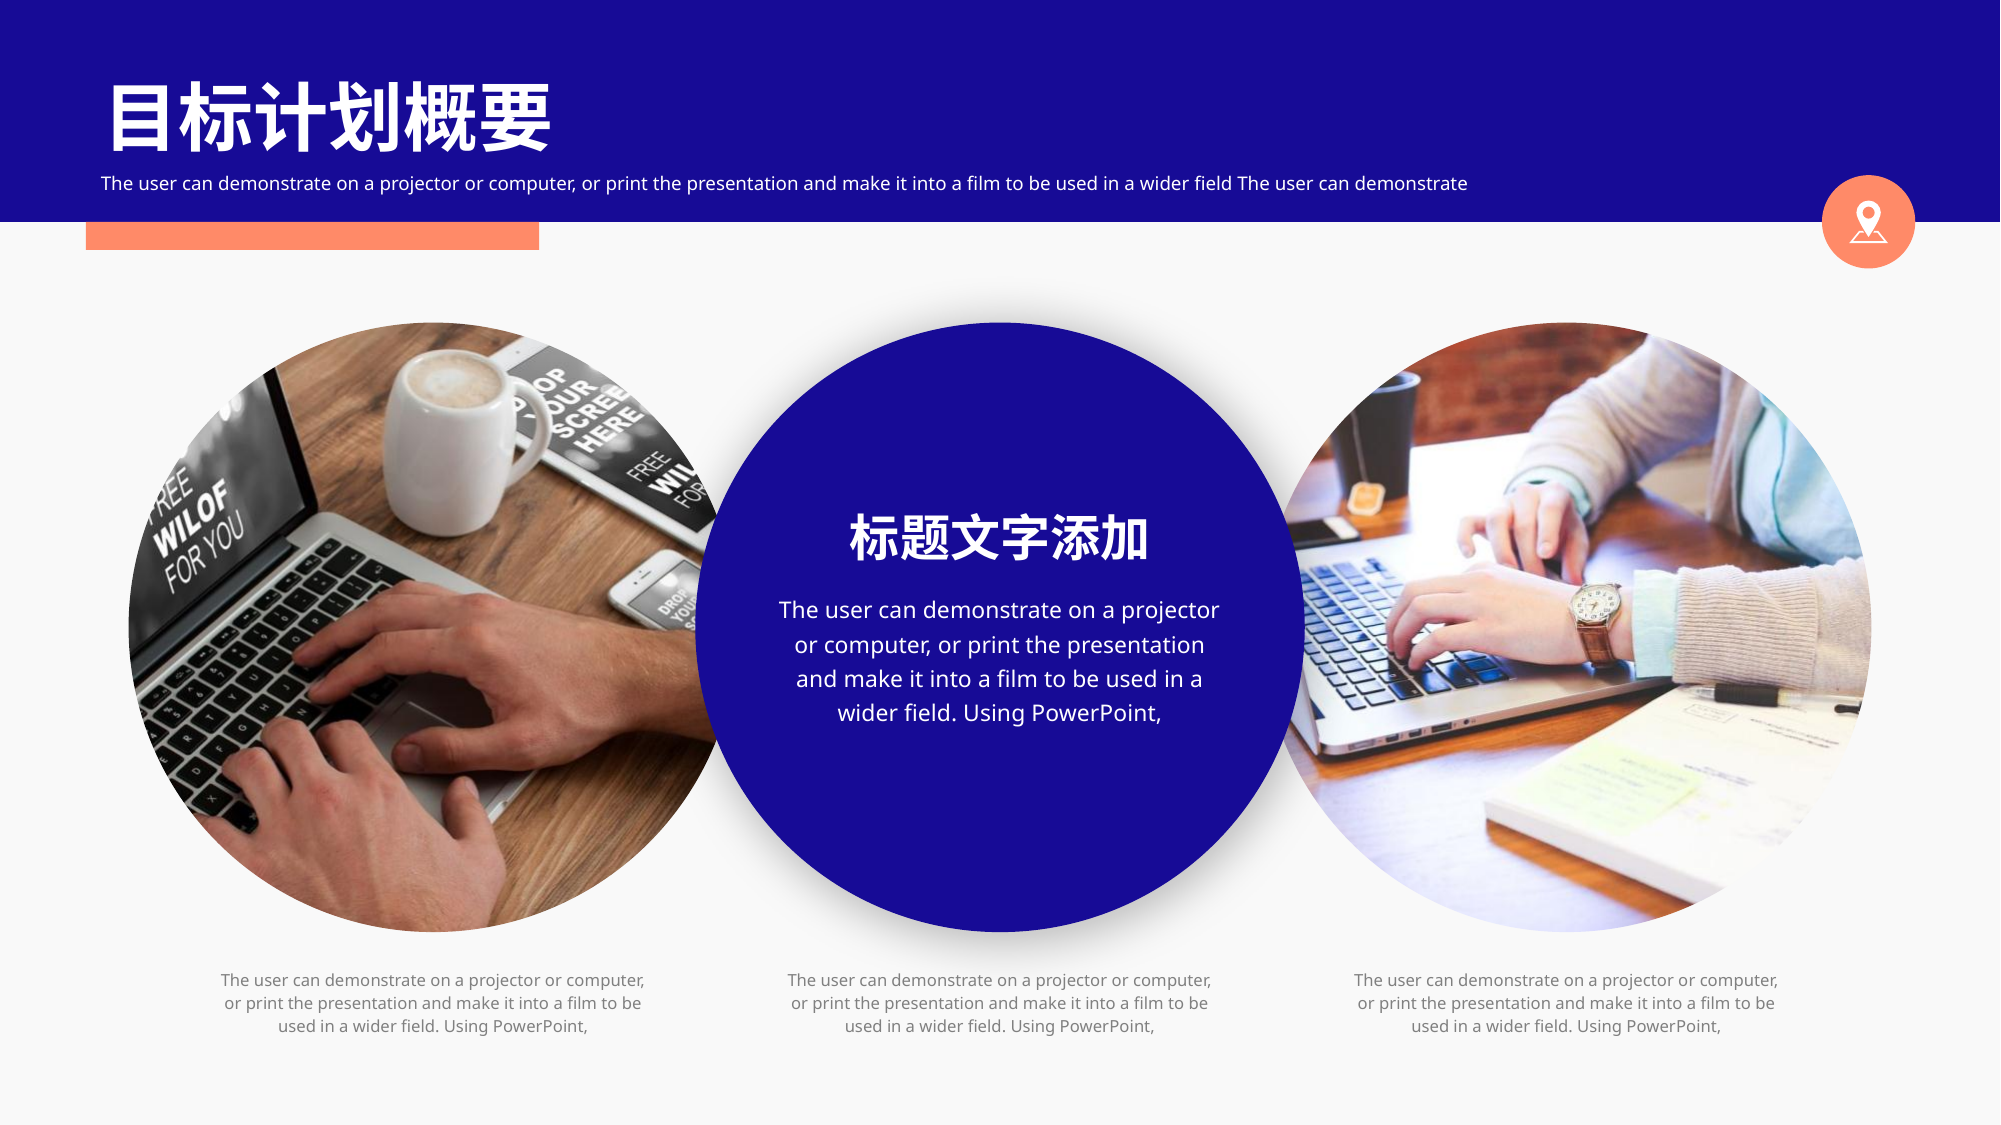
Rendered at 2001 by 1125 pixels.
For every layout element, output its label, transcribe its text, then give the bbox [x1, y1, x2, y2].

text_box The user can demonstrate on a projector or computer, or print the presentation and make it into a film to be used in a wider field. Using PowerPoint, [1335, 960, 1798, 1043]
text_box The user can demonstrate on a projector or computer, or print the presentation and make it into a film to be used in a wider field. Using PowerPoint, [769, 960, 1231, 1043]
text_box [127, 321, 695, 934]
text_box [695, 322, 1305, 933]
text_box [1305, 321, 1873, 934]
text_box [85, 63, 1600, 203]
text_box The user can demonstrate on a projector or computer, or print the presentation and make it into a film to be used in a wider field. Using PowerPoint, [202, 960, 665, 1043]
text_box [1821, 175, 1916, 269]
text_box [85, 221, 540, 251]
text_box [0, 0, 2000, 223]
